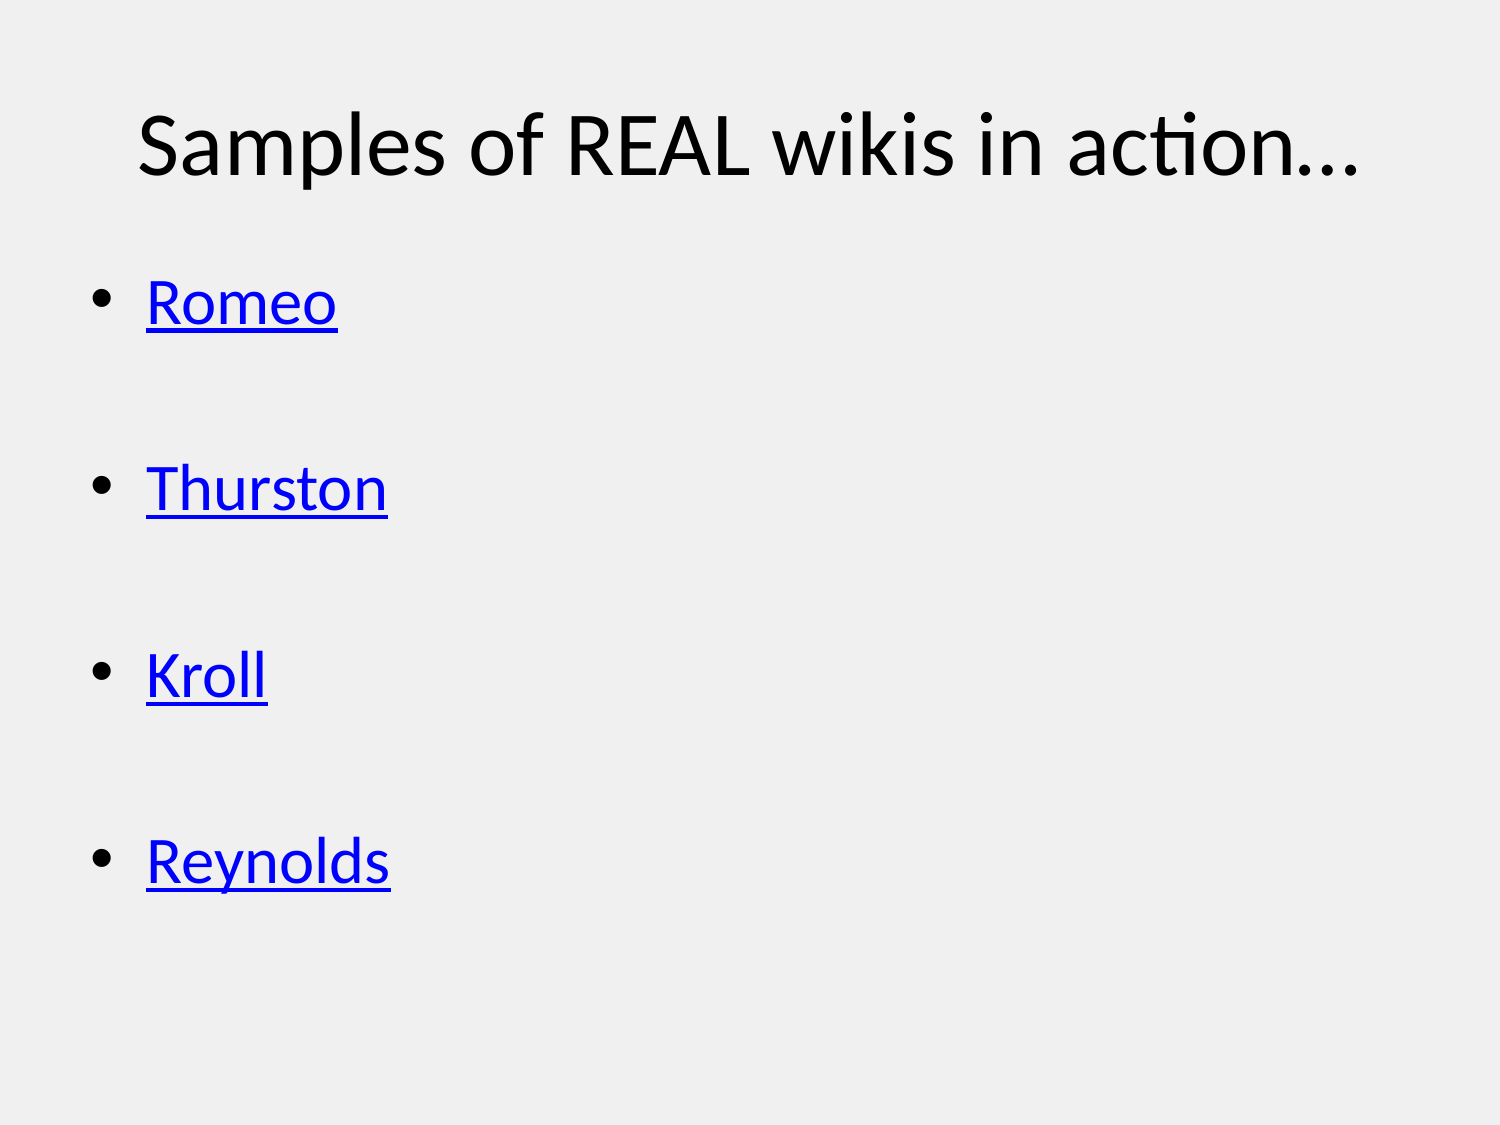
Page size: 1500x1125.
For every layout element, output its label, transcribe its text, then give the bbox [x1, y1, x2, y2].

list Romeo Thurston Kroll Reynolds [75, 249, 1425, 993]
title Samples of REAL wikis in action… [75, 45, 1425, 233]
